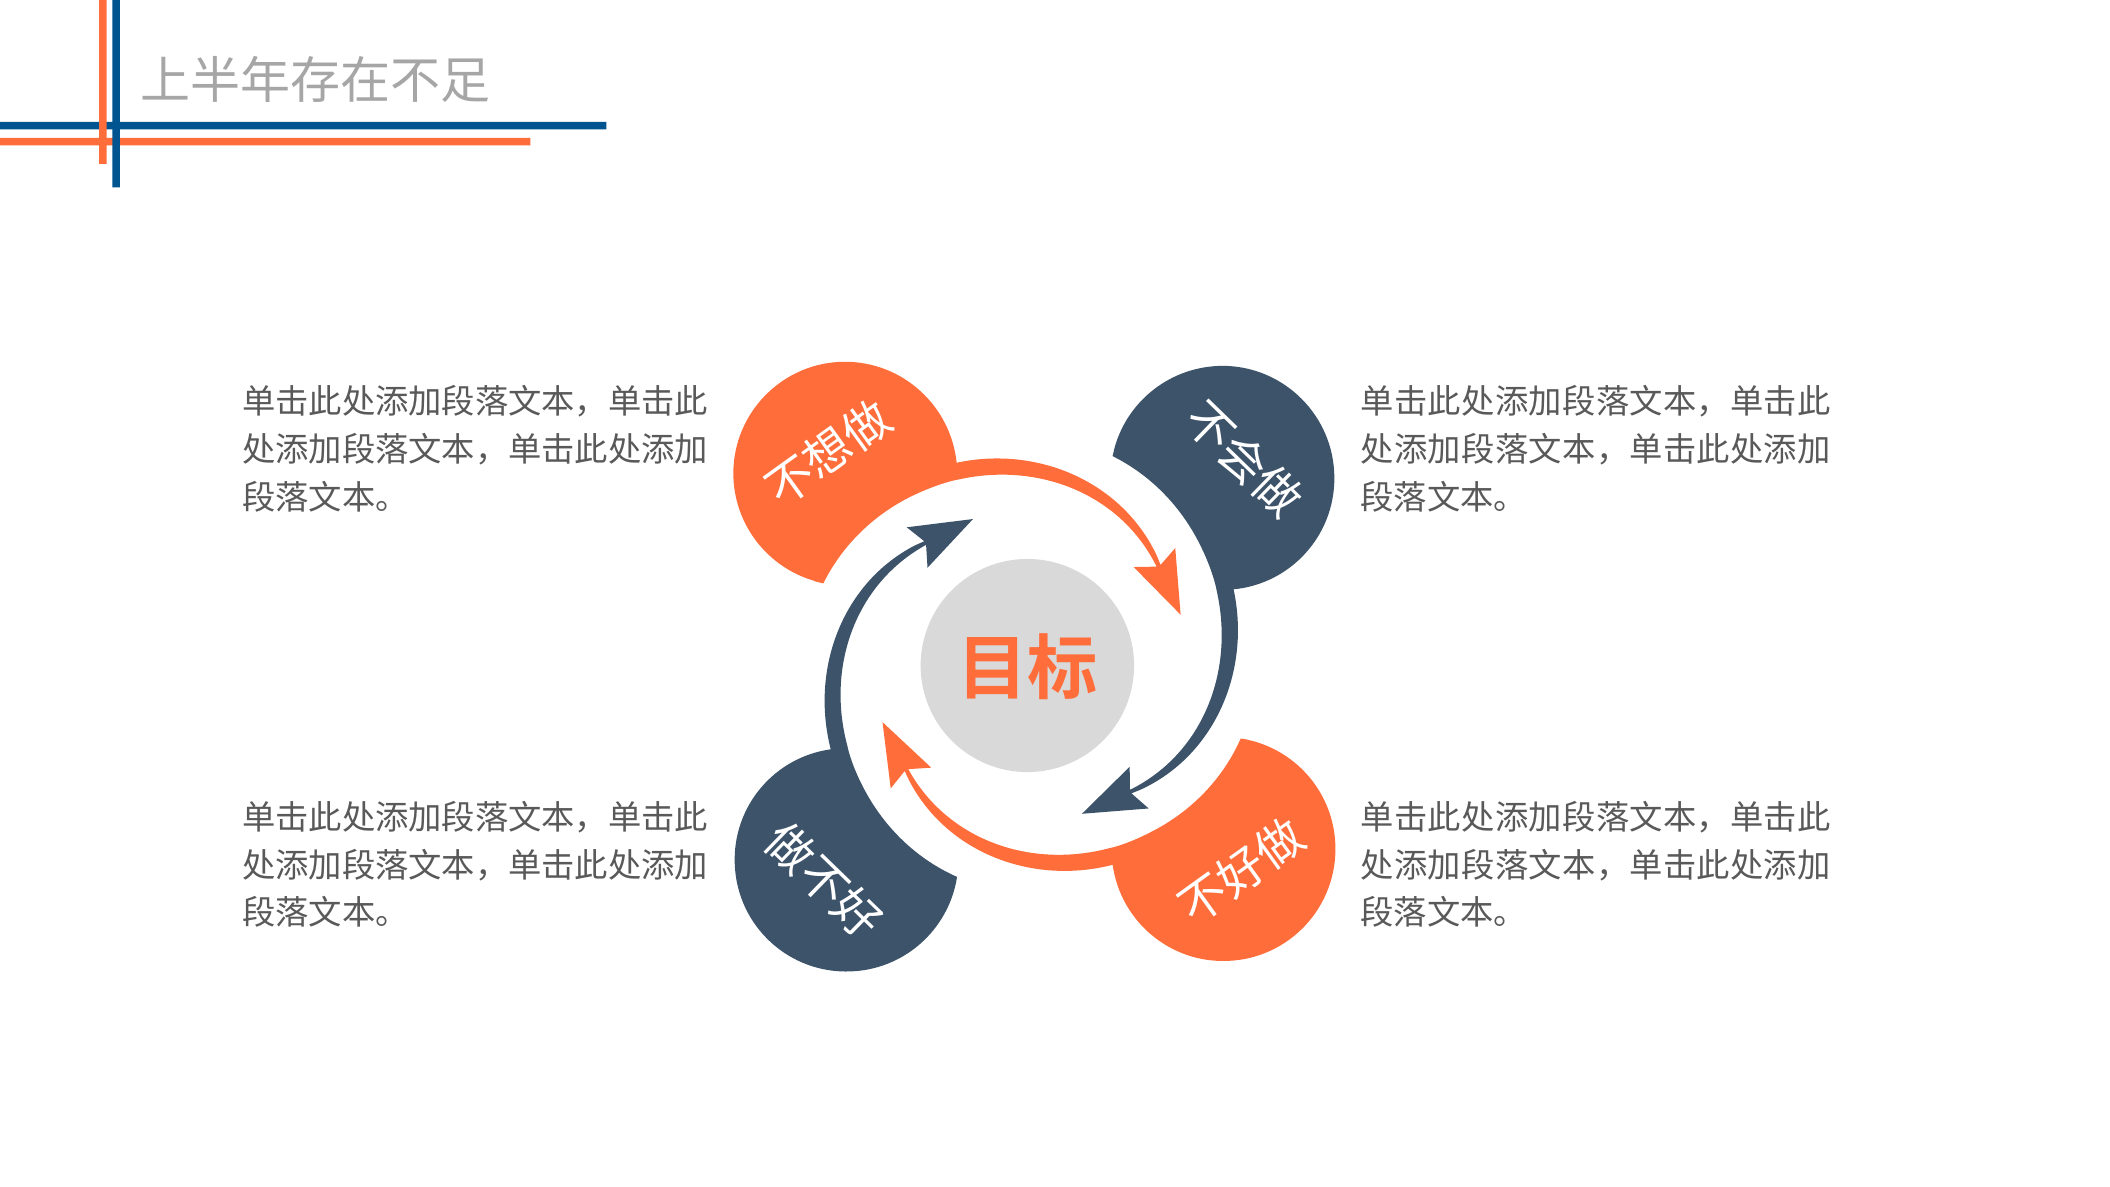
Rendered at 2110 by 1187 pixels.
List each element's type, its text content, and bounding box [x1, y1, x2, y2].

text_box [677, 588, 1103, 970]
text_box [714, 308, 1114, 588]
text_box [948, 743, 1354, 1017]
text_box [0, 0, 789, 188]
text_box 单击此处添加段落文本，单击此处添加段落文本，单击此处添加段落文本。 [227, 306, 723, 582]
text_box 单击此处添加段落文本，单击此处添加段落文本，单击此处添加段落文本。 [227, 726, 723, 994]
text_box 单击此处添加段落文本，单击此处添加段落文本，单击此处添加段落文本。 [1346, 310, 1847, 577]
text_box 单击此处添加段落文本，单击此处添加段落文本，单击此处添加段落文本。 [1354, 726, 1847, 994]
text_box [955, 380, 1389, 743]
